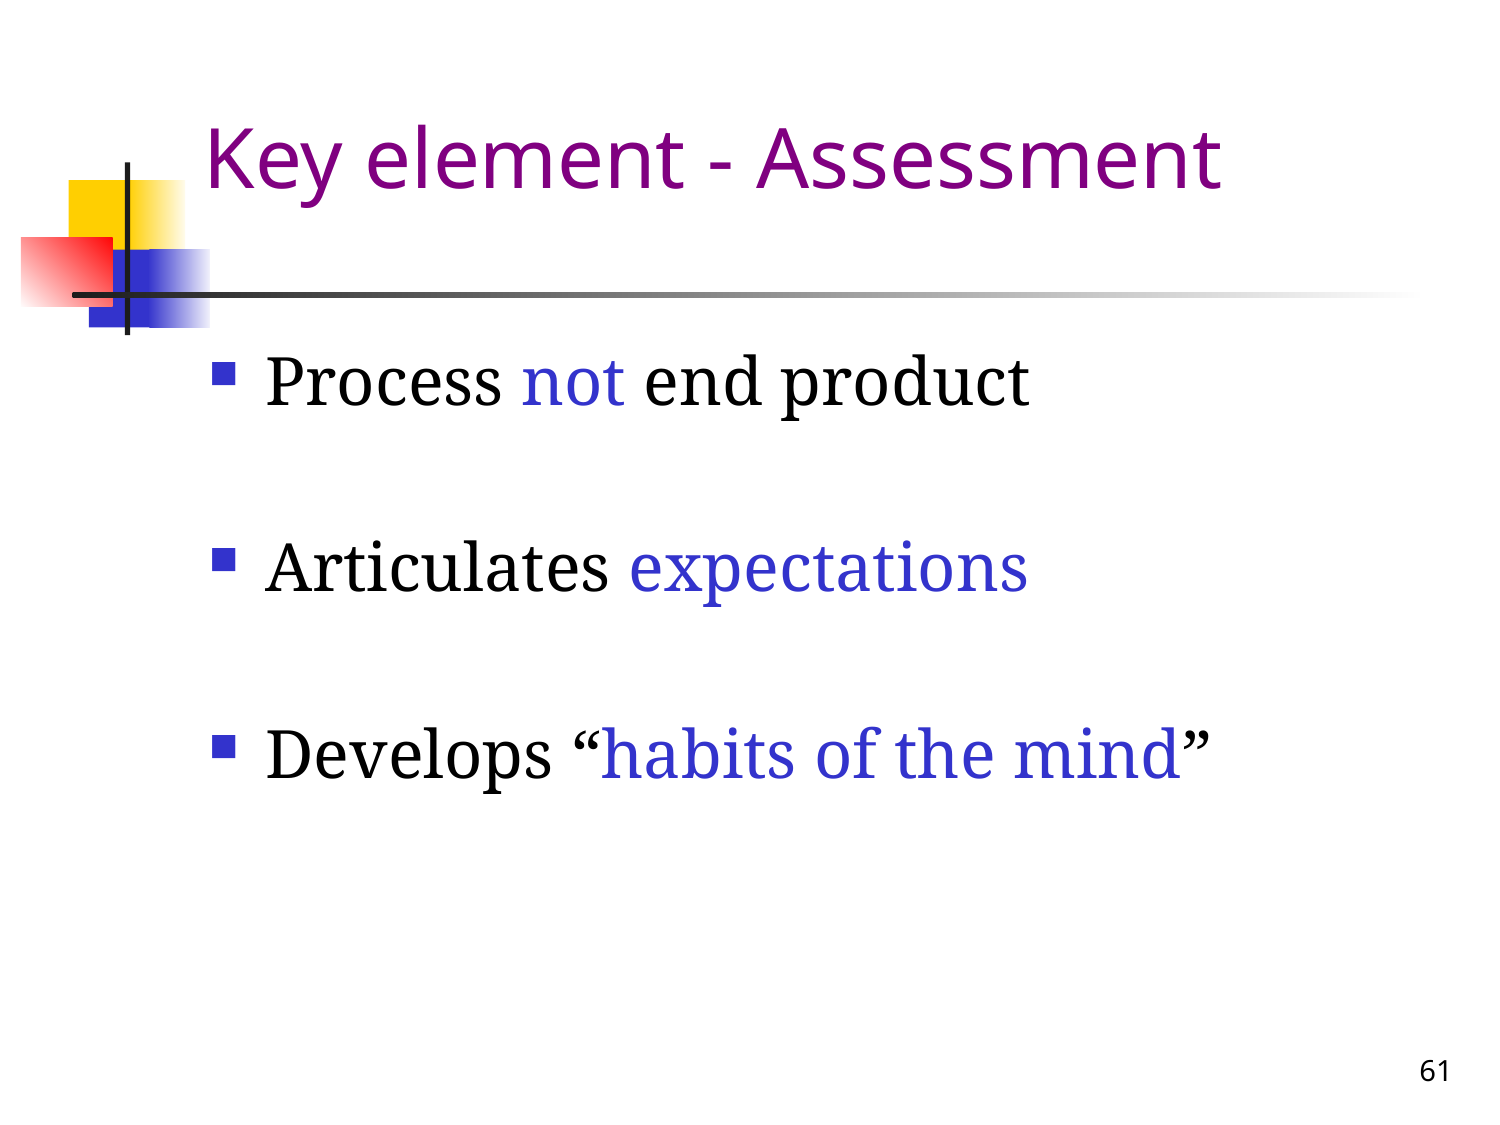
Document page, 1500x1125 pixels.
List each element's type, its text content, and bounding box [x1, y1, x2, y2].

slide_number 61 [1154, 1023, 1468, 1100]
list Process not end product Articulates expectations Develops “habits of the mind” [193, 330, 1470, 1007]
title Key element - Assessment [188, 99, 1468, 213]
